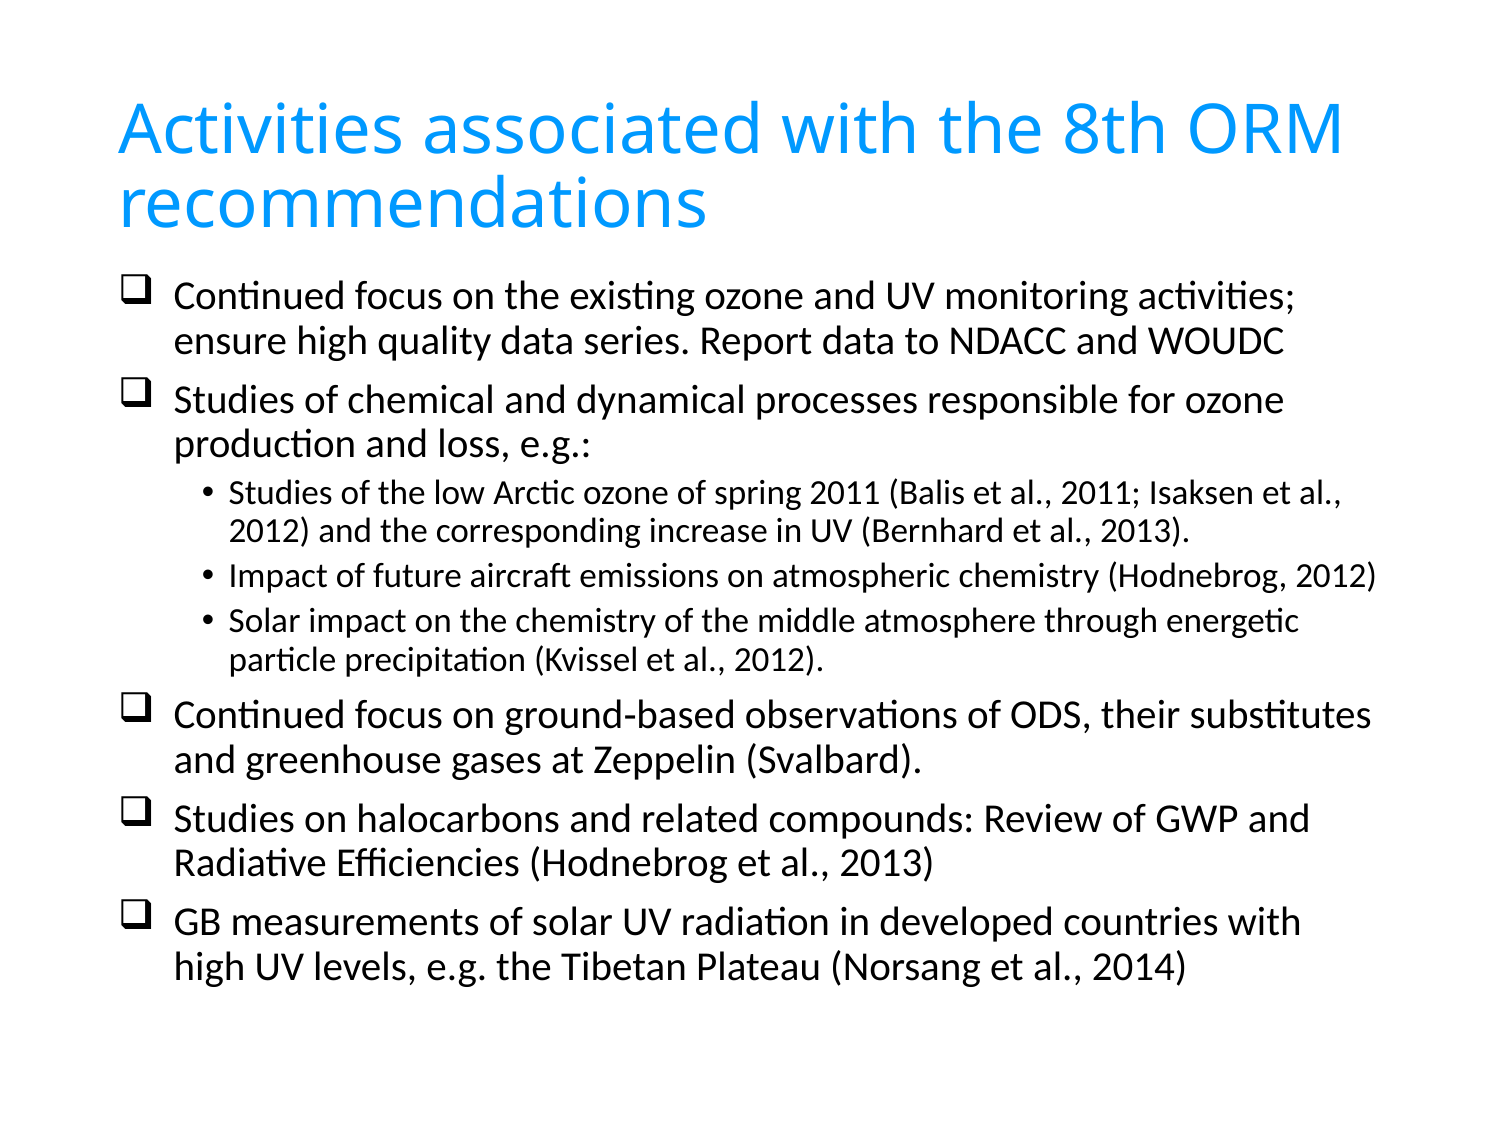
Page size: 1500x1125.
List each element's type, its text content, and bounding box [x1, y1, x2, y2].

title Activities associated with the 8th ORM recommendations [103, 59, 1397, 267]
list Continued focus on the existing ozone and UV monitoring activities; ensure high quality data series. Report data to NDACC and WOUDC Studies of chemical and dynamical processes responsible for ozone production and loss, e.g.: Studies of the low Arctic ozone of spring 2011 (Balis et al., 2011; Isaksen et al., 2012) and the corresponding increase in UV (Bernhard et al., 2013). Impact of future aircraft emissions on atmospheric chemistry (Hodnebrog, 2012) Solar impact on the chemistry of the middle atmosphere through energetic particle precipitation (Kvissel et al., 2012). Continued focus on ground‑based observations of ODS, their substitutes and greenhouse gases at Zeppelin (Svalbard). Studies on halocarbons and related compounds: Review of GWP and Radiative Efficiencies (Hodnebrog et al., 2013) GB measurements of solar UV radiation in developed countries with high UV levels, e.g. the Tibetan Plateau (Norsang et al., 2014) [103, 267, 1397, 1037]
